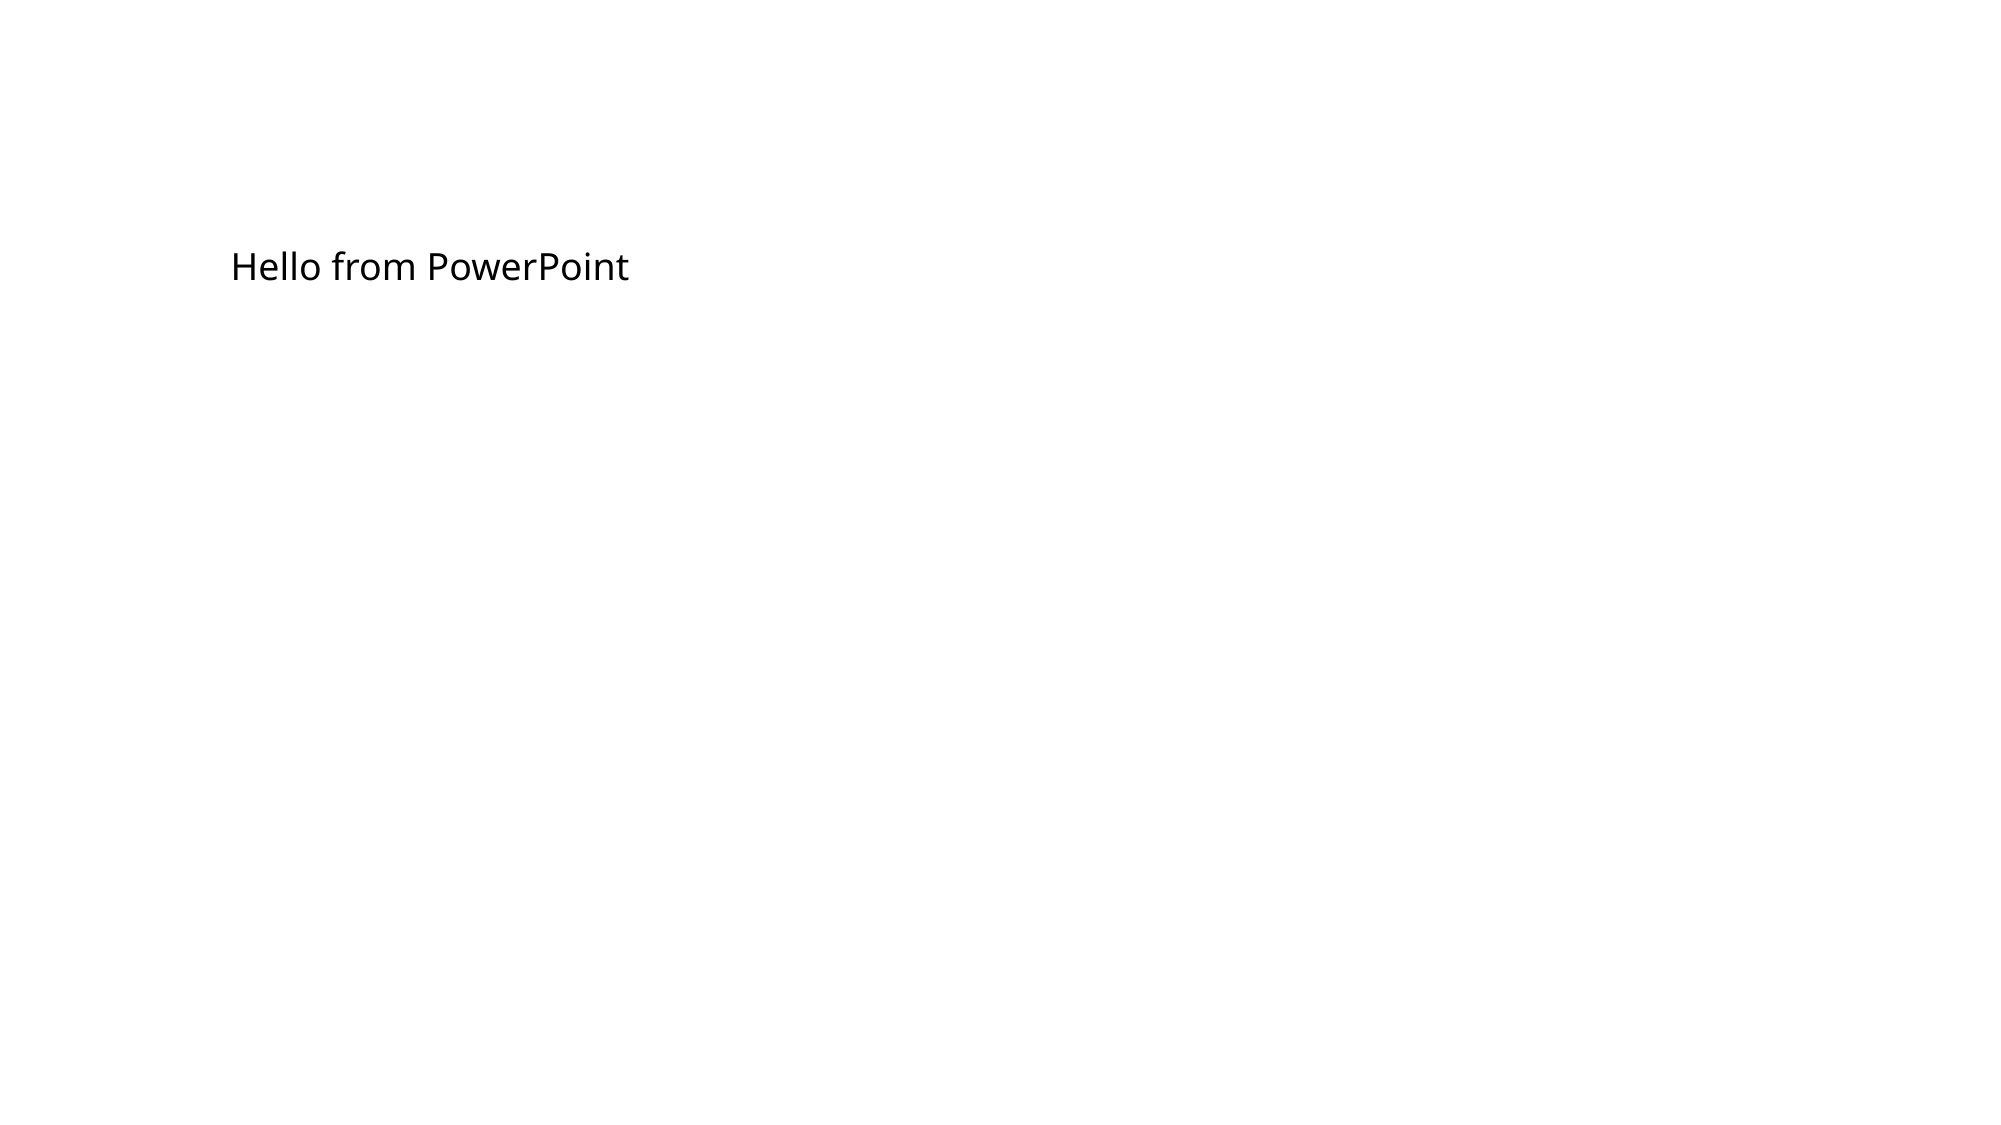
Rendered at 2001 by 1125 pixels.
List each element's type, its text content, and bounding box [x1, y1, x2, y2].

text_box Hello from PowerPoint [215, 235, 645, 296]
